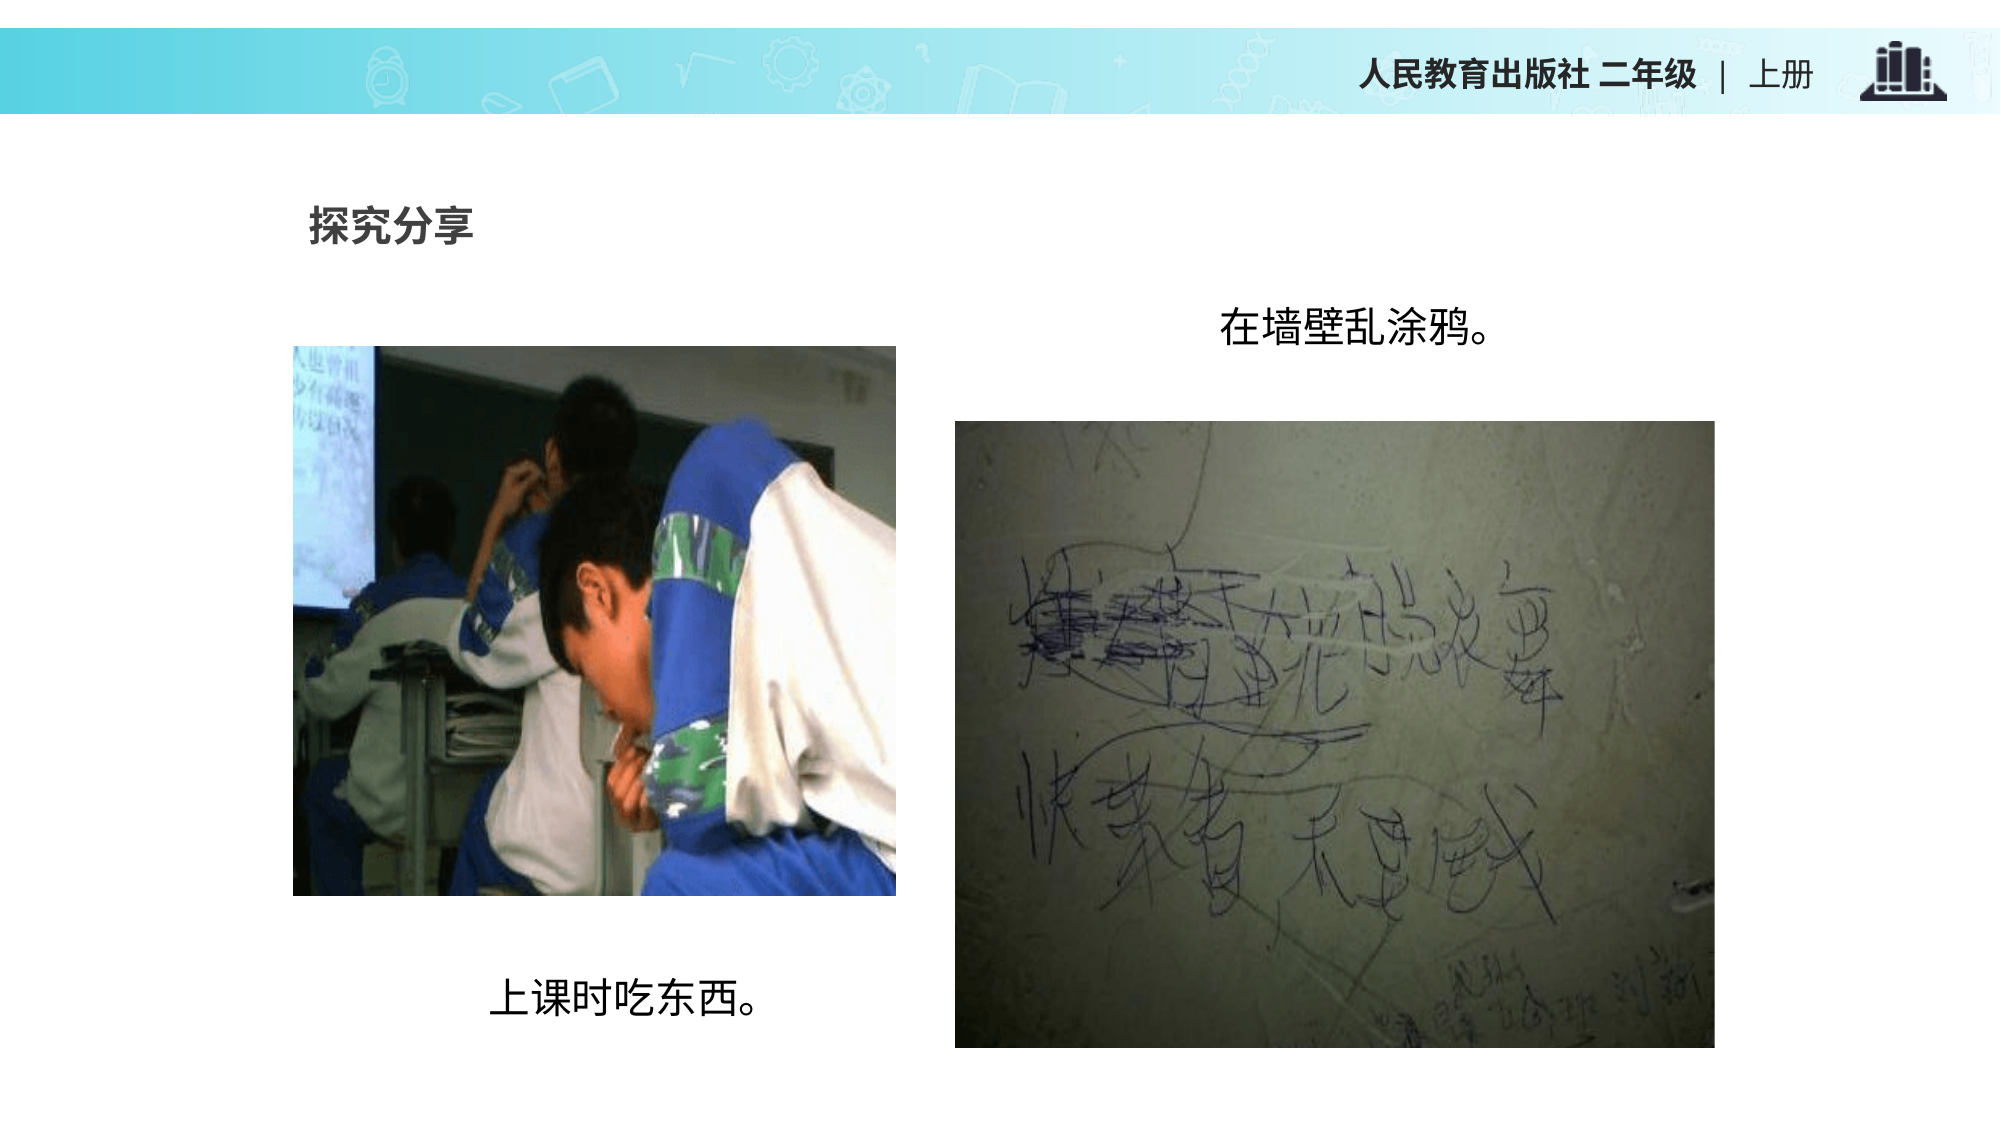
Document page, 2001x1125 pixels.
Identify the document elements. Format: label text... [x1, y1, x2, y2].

picture [366, 31, 2000, 117]
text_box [293, 346, 896, 1031]
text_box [955, 268, 1979, 1048]
text_box 探究分享 [293, 192, 491, 257]
